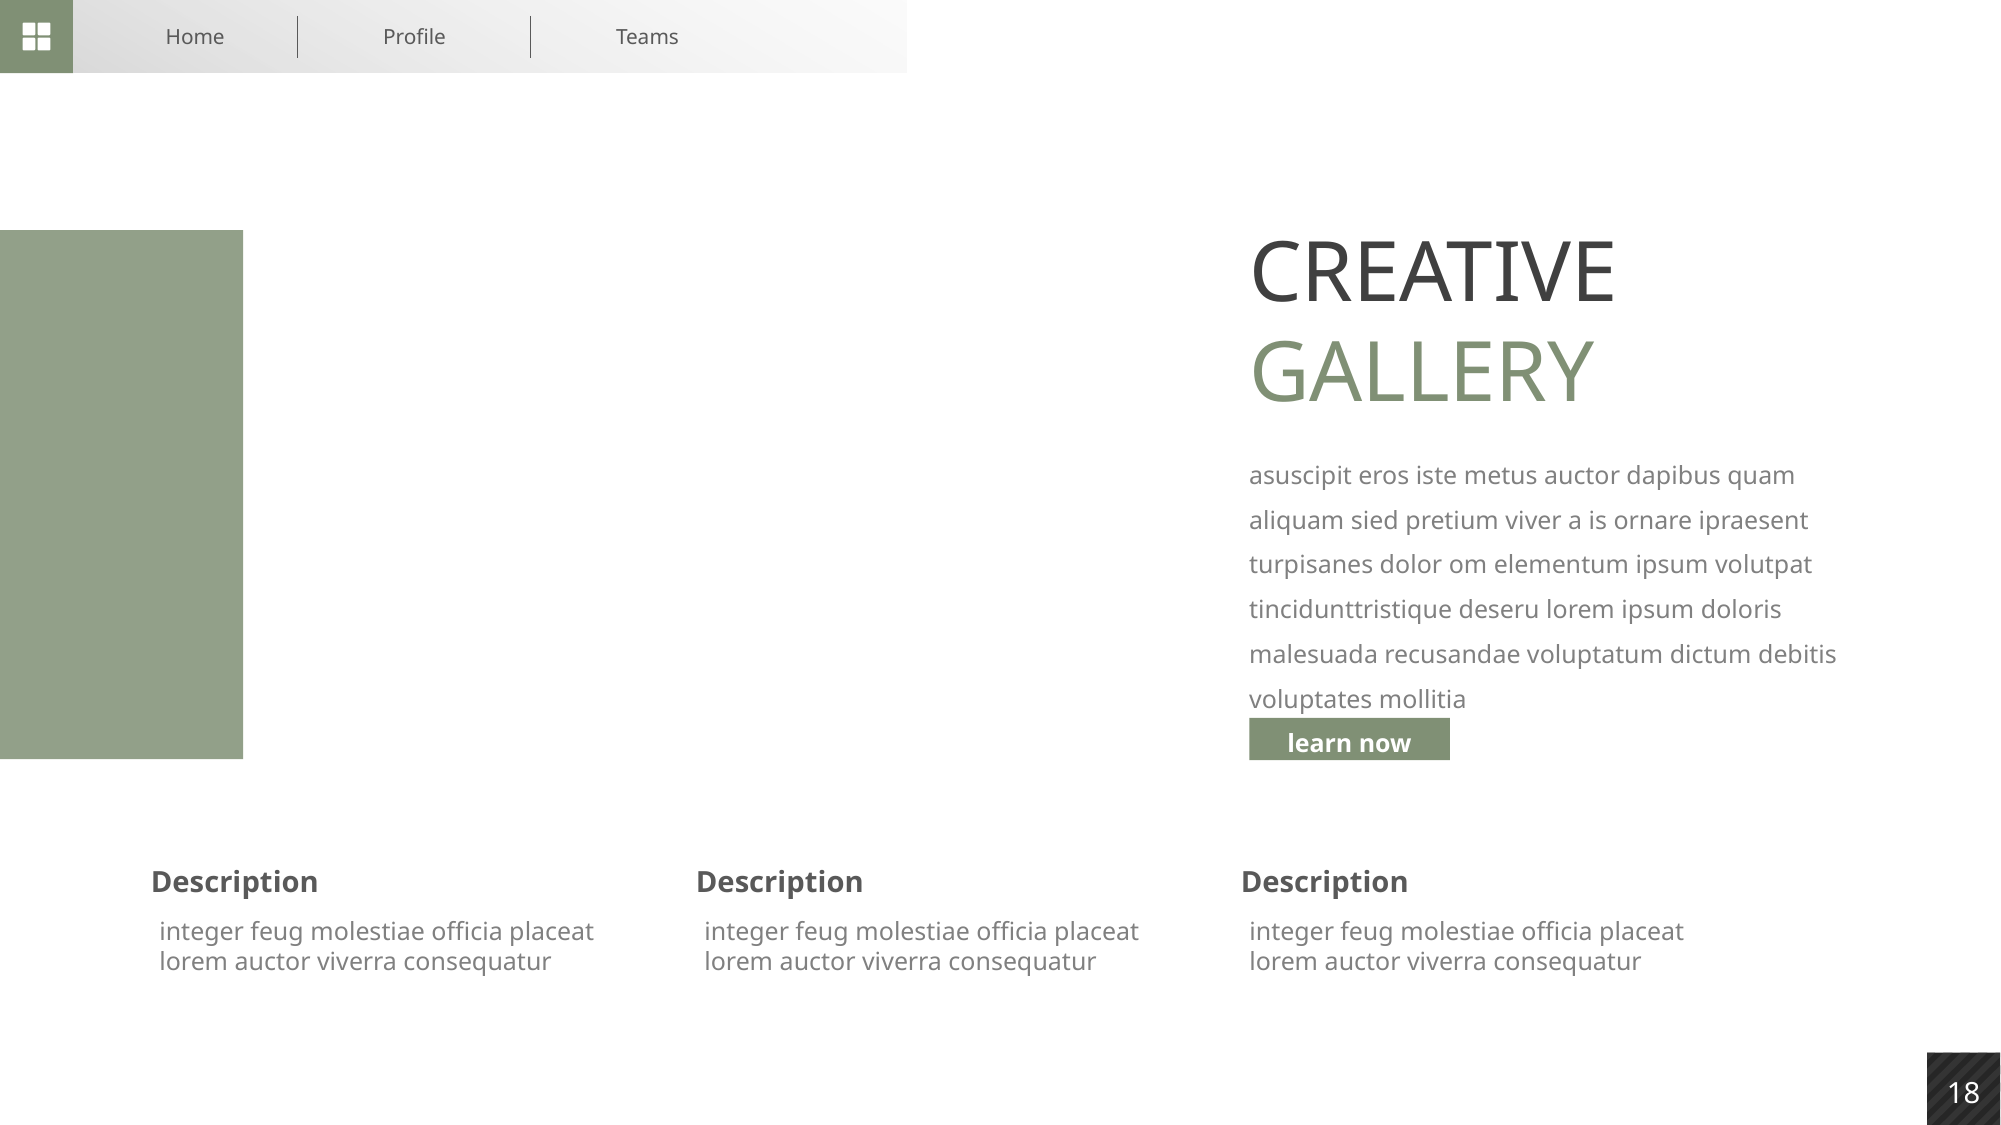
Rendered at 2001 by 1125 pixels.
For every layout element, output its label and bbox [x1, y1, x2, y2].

text_box [0, 0, 2001, 1125]
